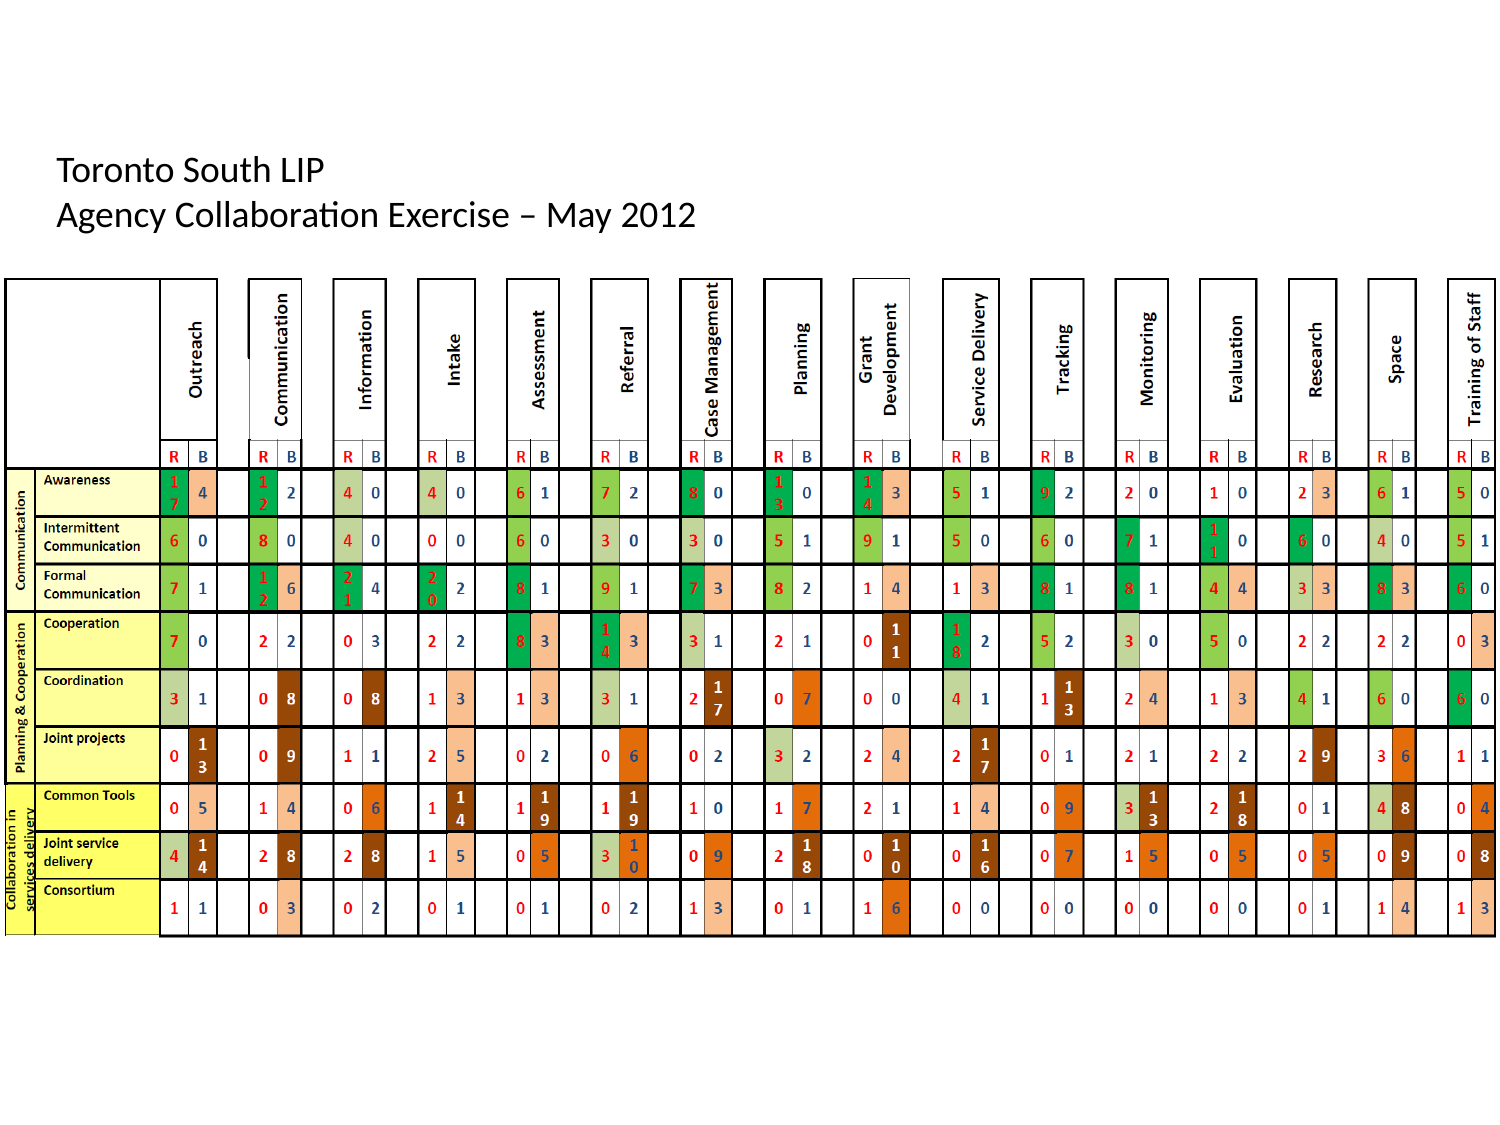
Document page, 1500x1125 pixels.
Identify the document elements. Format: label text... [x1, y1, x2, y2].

picture [0, 274, 1500, 943]
text_box Toronto South LIP Agency Collaboration Exercise – May 2012 [41, 137, 712, 243]
